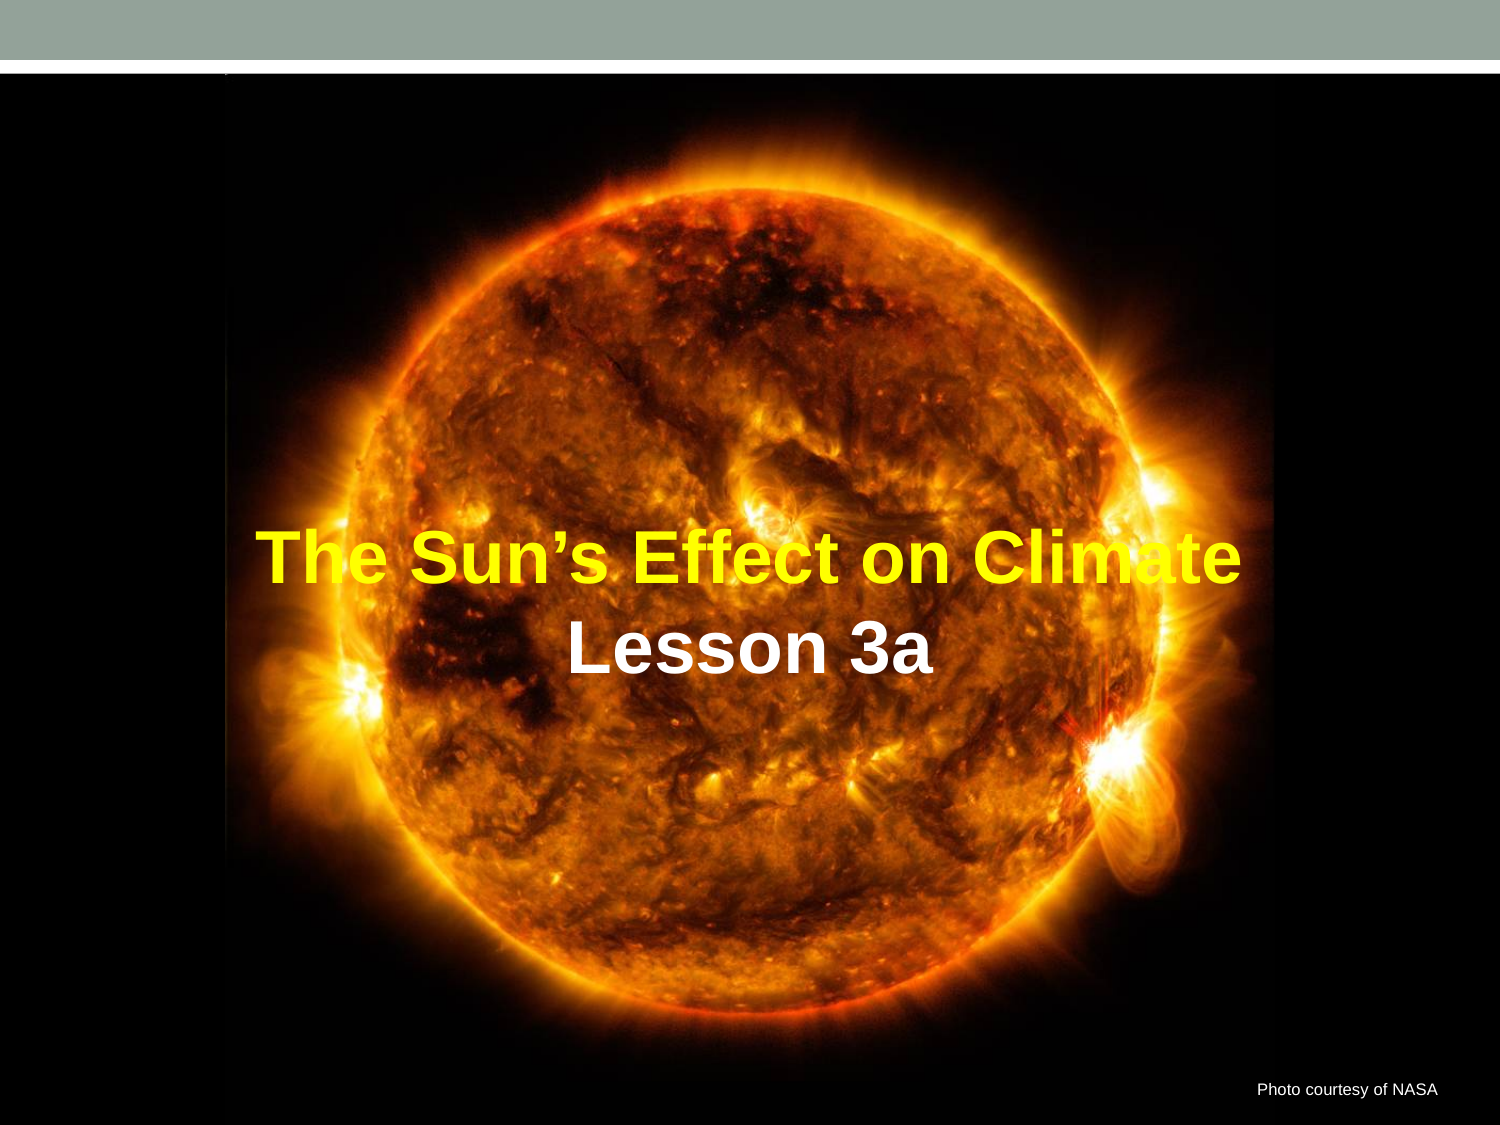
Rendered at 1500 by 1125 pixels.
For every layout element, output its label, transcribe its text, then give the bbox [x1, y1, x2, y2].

text_box Photo courtesy of NASA [1283, 1071, 1454, 1107]
picture [224, 74, 1276, 1125]
